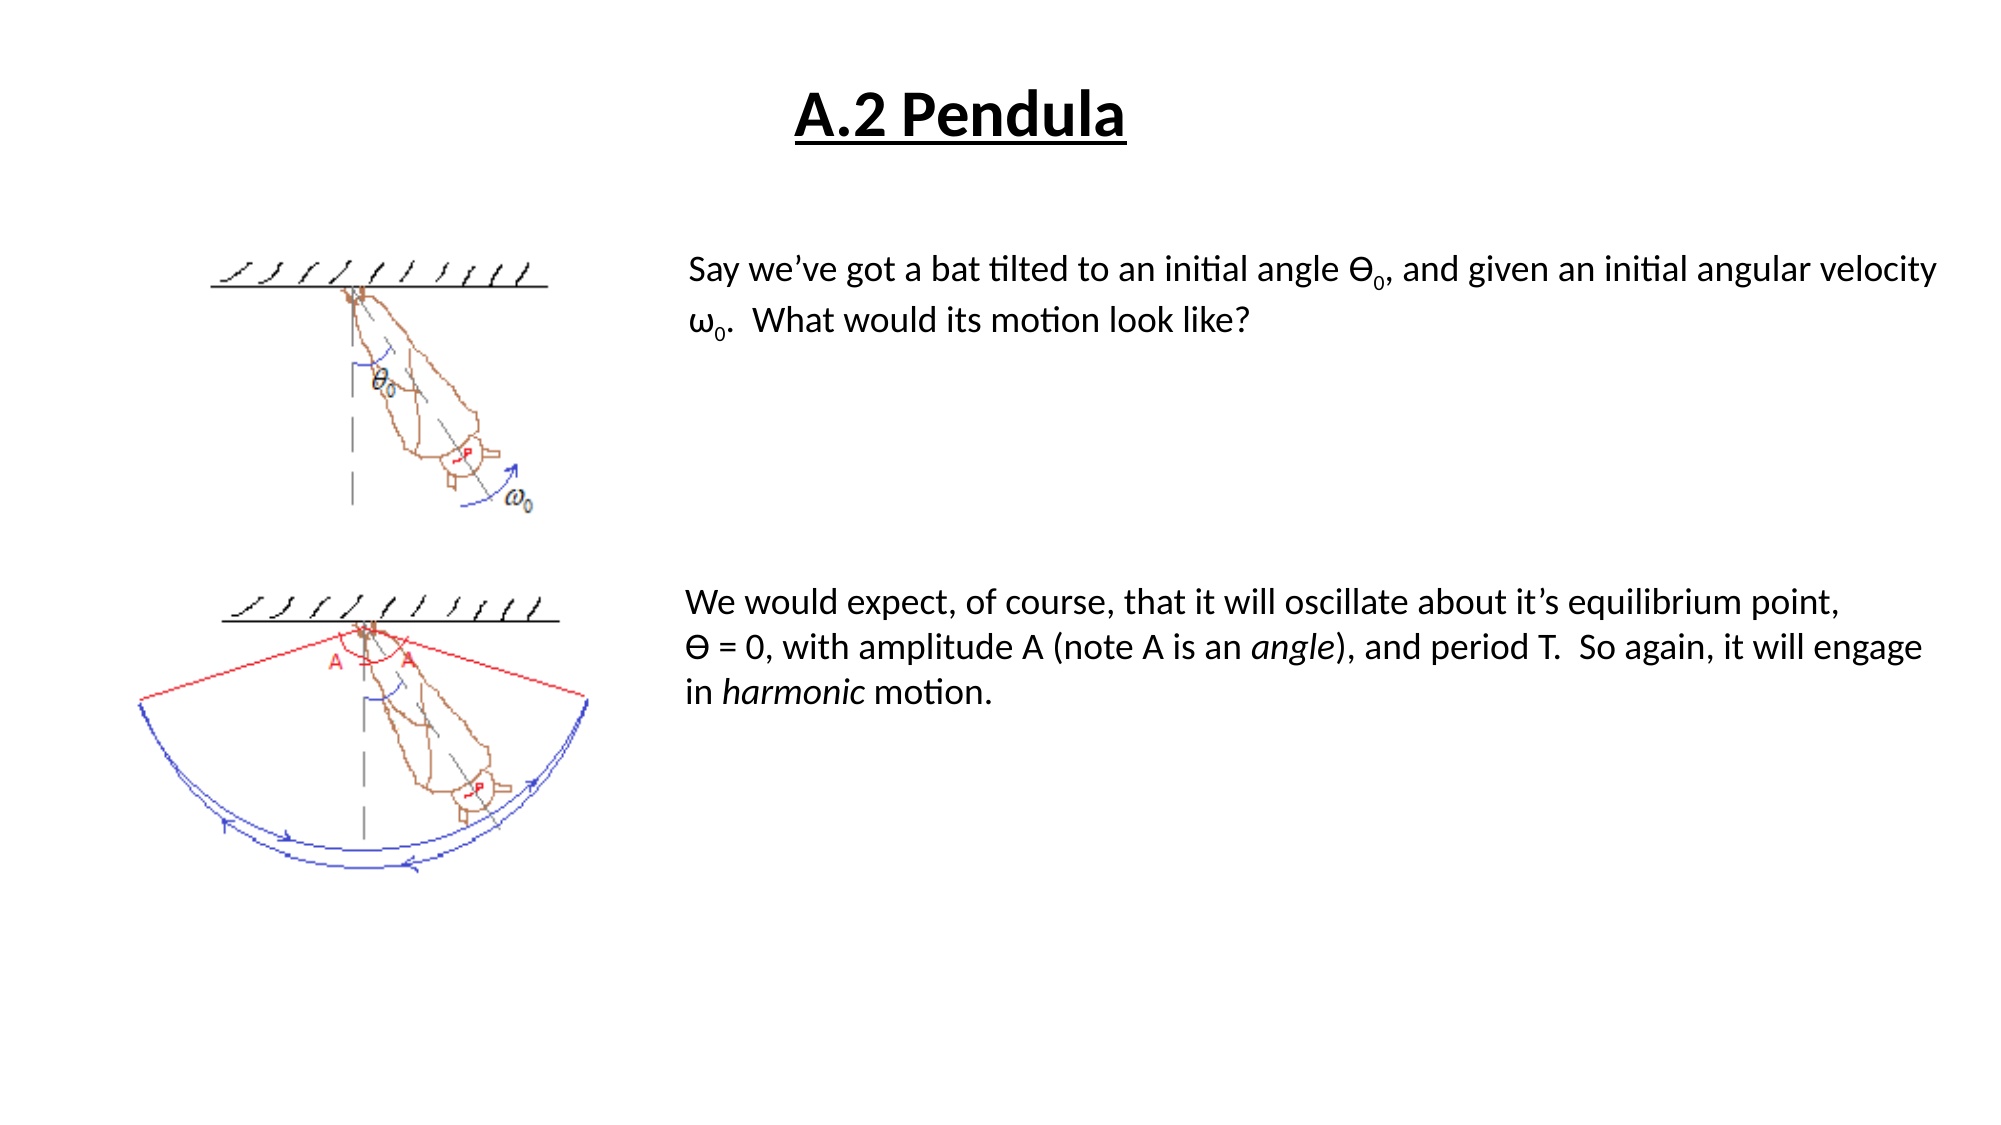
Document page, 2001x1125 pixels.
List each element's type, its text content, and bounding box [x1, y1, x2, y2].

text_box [81, 570, 669, 891]
text_box A.2 Pendula [779, 71, 1639, 165]
text_box We would expect, of course, that it will oscillate about it’s equilibrium point, ϴ = 0, with amplitude A (note A is an angle), and period T. So again, it will engage in harmonic motion. [670, 569, 1948, 719]
text_box Say we’ve got a bat tilted to an initial angle ϴ0, and given an initial angular velocity ω0. What would its motion look like? [673, 236, 1953, 354]
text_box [171, 208, 579, 528]
